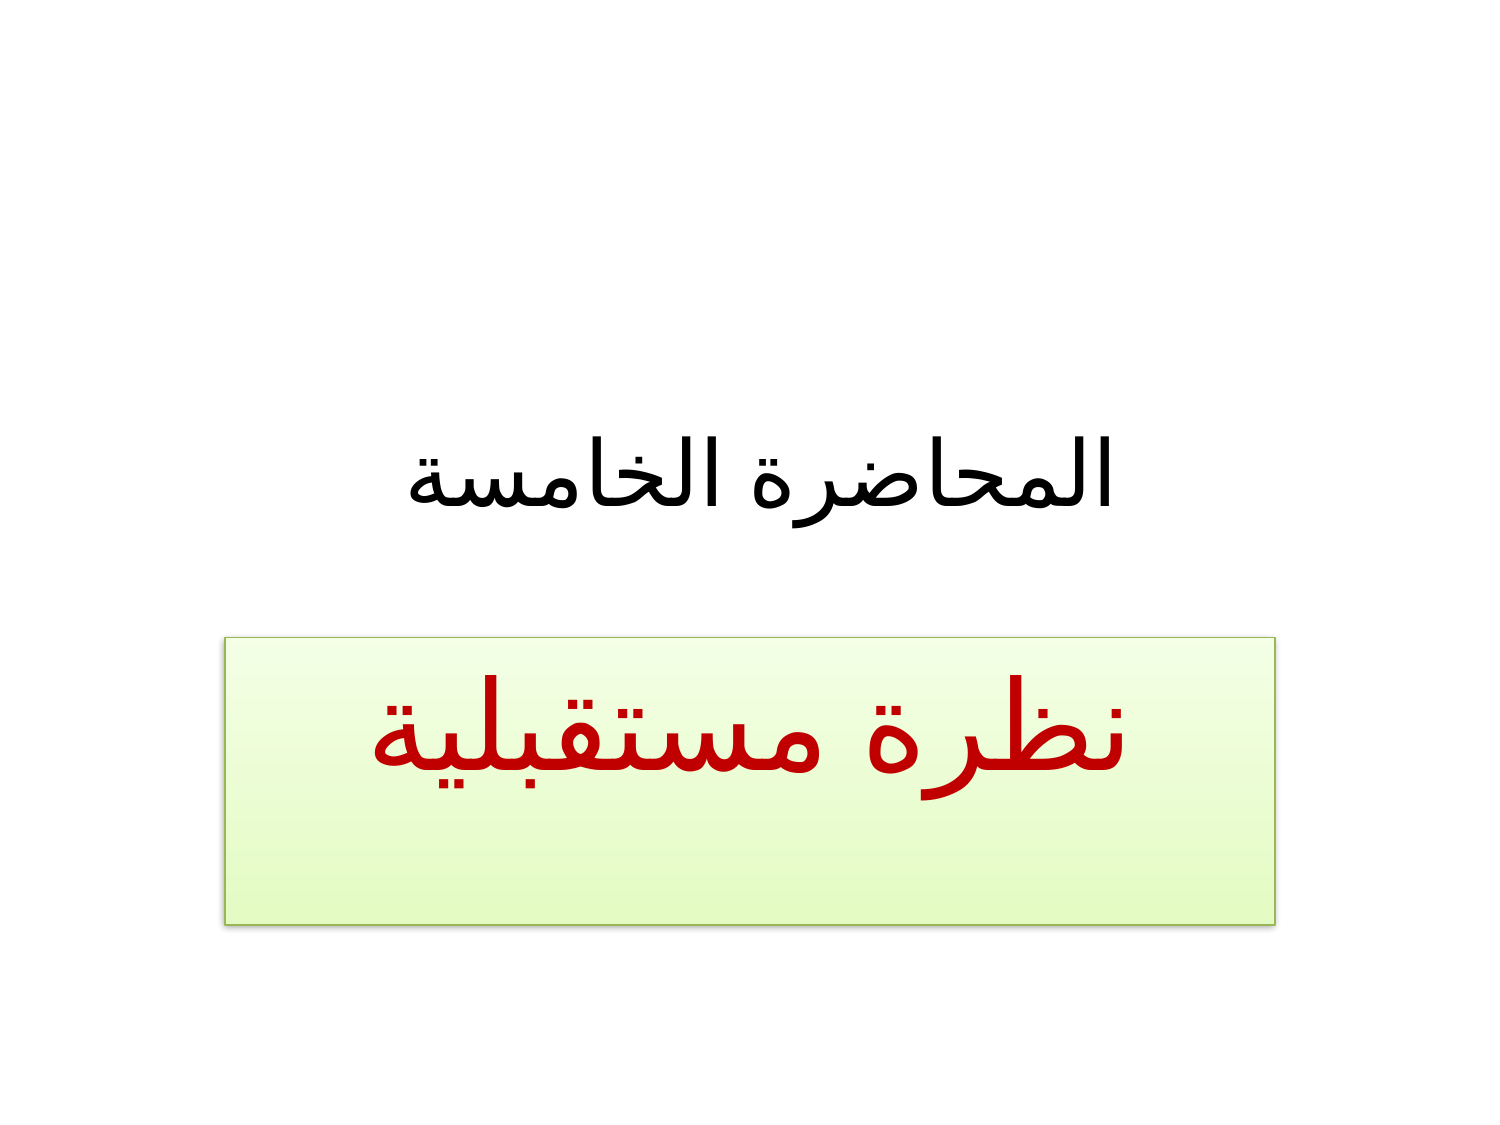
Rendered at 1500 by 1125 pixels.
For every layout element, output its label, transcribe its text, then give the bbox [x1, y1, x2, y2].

title المحاضرة الخامسة [112, 349, 1388, 591]
subtitle نظرة مستقبلية [224, 637, 1276, 926]
